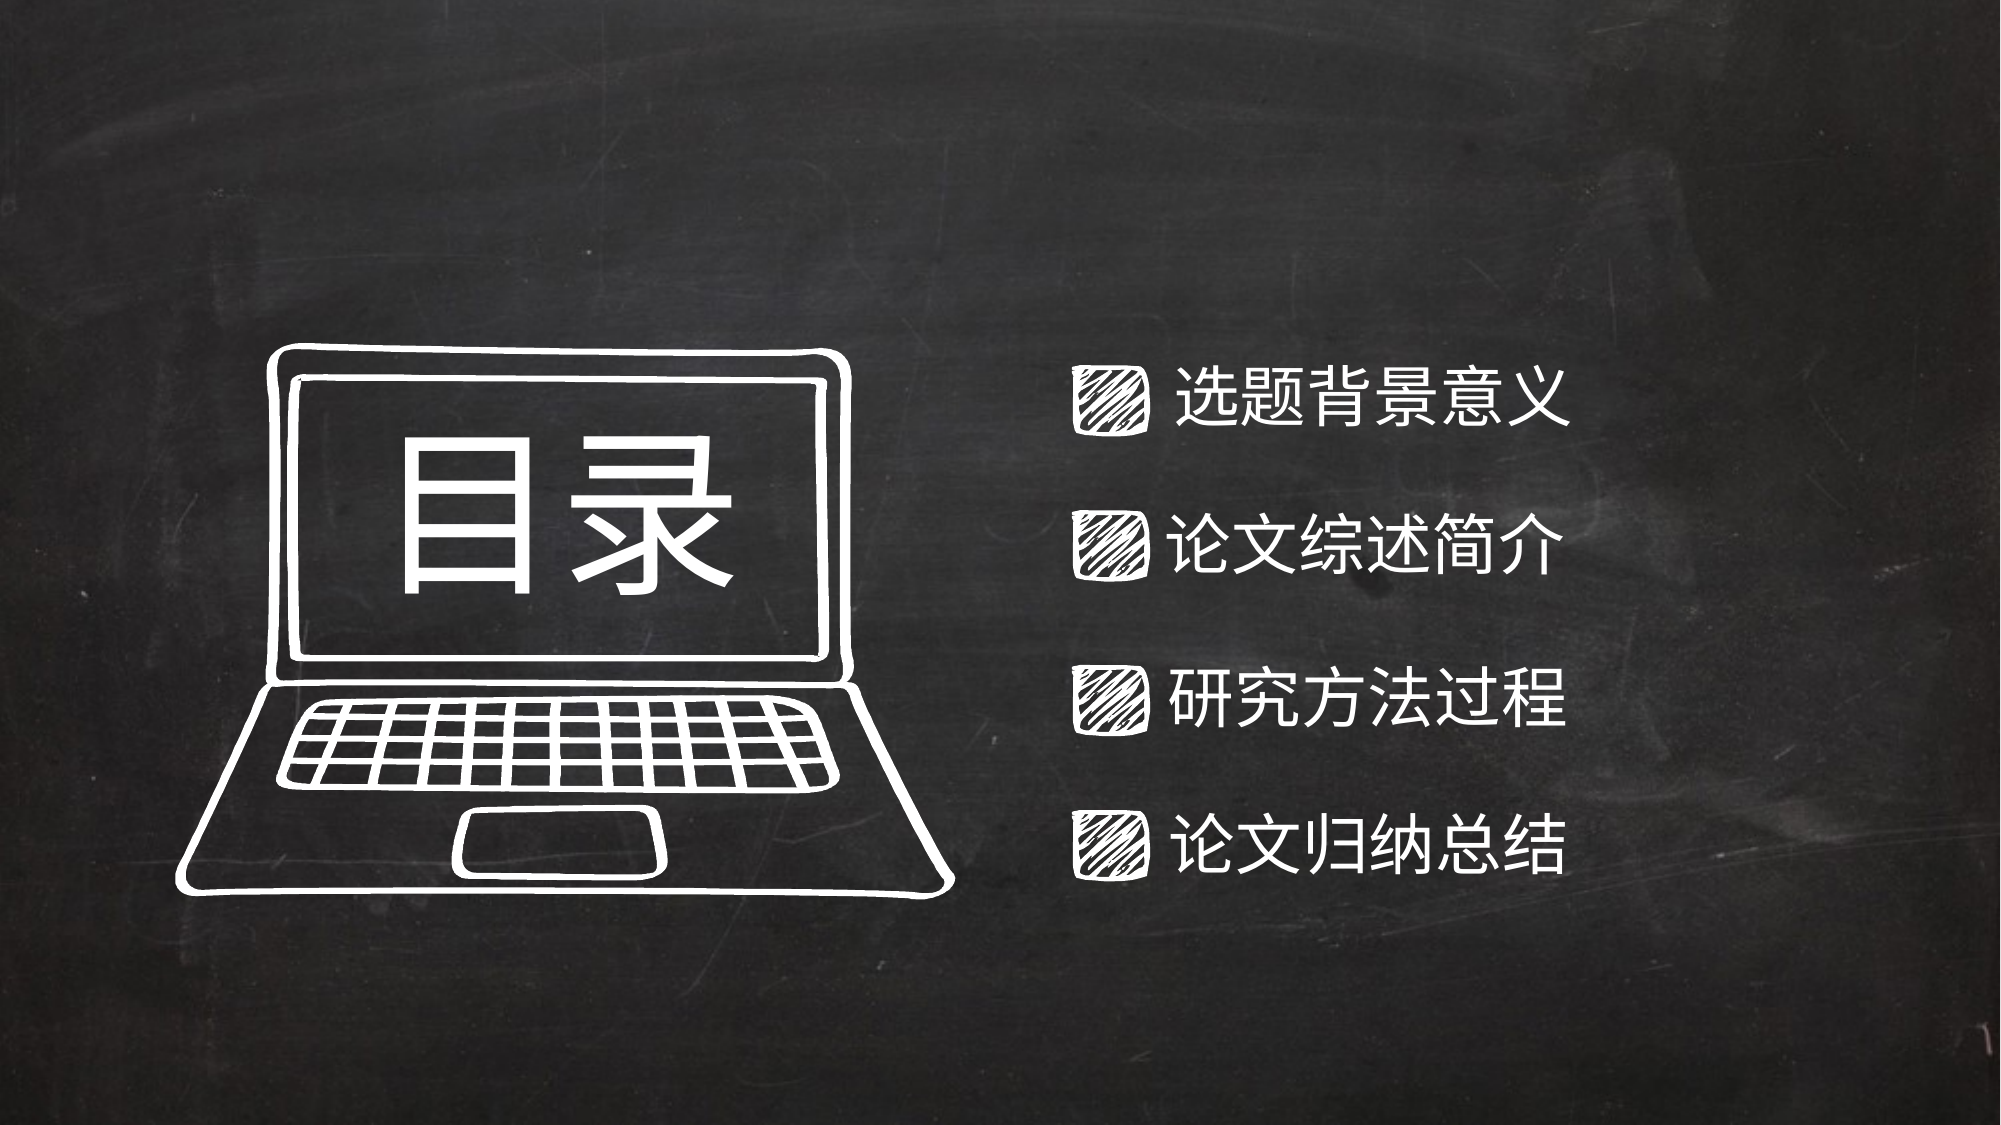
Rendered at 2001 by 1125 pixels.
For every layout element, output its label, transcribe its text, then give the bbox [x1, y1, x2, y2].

text_box [1071, 664, 1151, 737]
text_box [1071, 365, 1151, 437]
text_box [1071, 810, 1151, 882]
text_box 论文归纳总结 [1153, 795, 1733, 891]
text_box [175, 342, 956, 900]
text_box 选题背景意义 [1158, 347, 1733, 443]
text_box 研究方法过程 [1152, 648, 1733, 743]
text_box 论文综述简介 [1150, 495, 1733, 590]
picture [0, 0, 2001, 1125]
text_box [1071, 510, 1151, 582]
